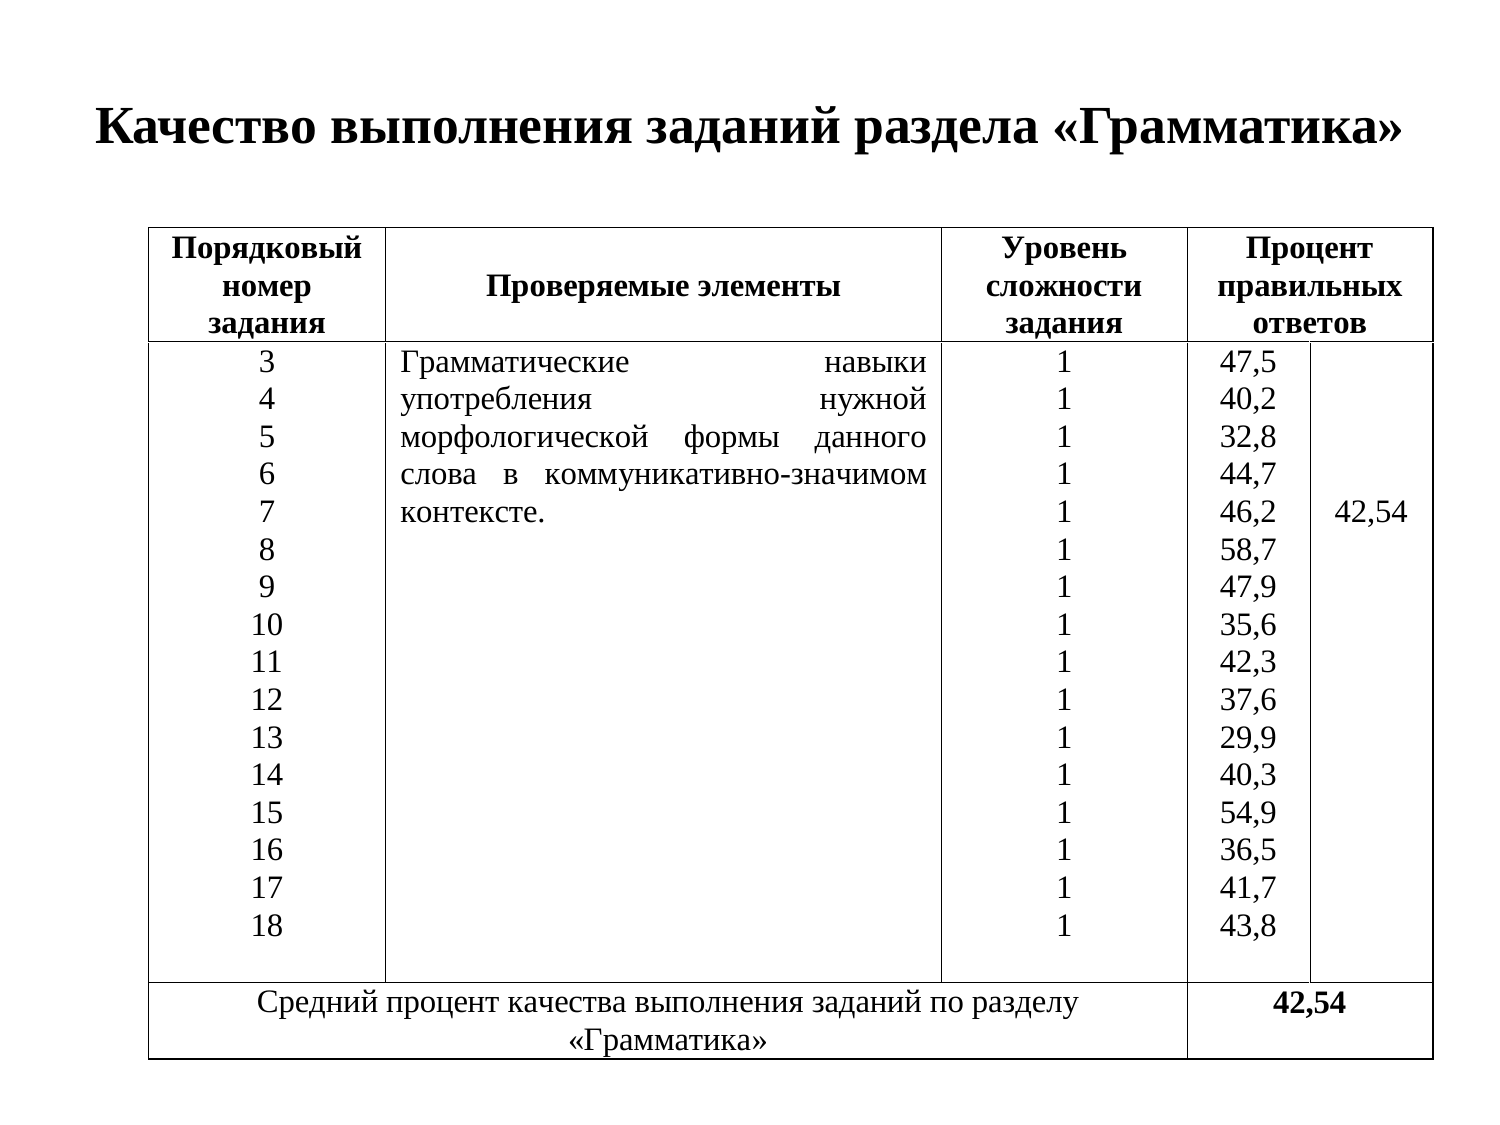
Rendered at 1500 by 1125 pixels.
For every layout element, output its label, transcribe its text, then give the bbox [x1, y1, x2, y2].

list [147, 226, 1453, 1098]
title Качество выполнения заданий раздела «Грамматика» [75, 30, 1425, 233]
